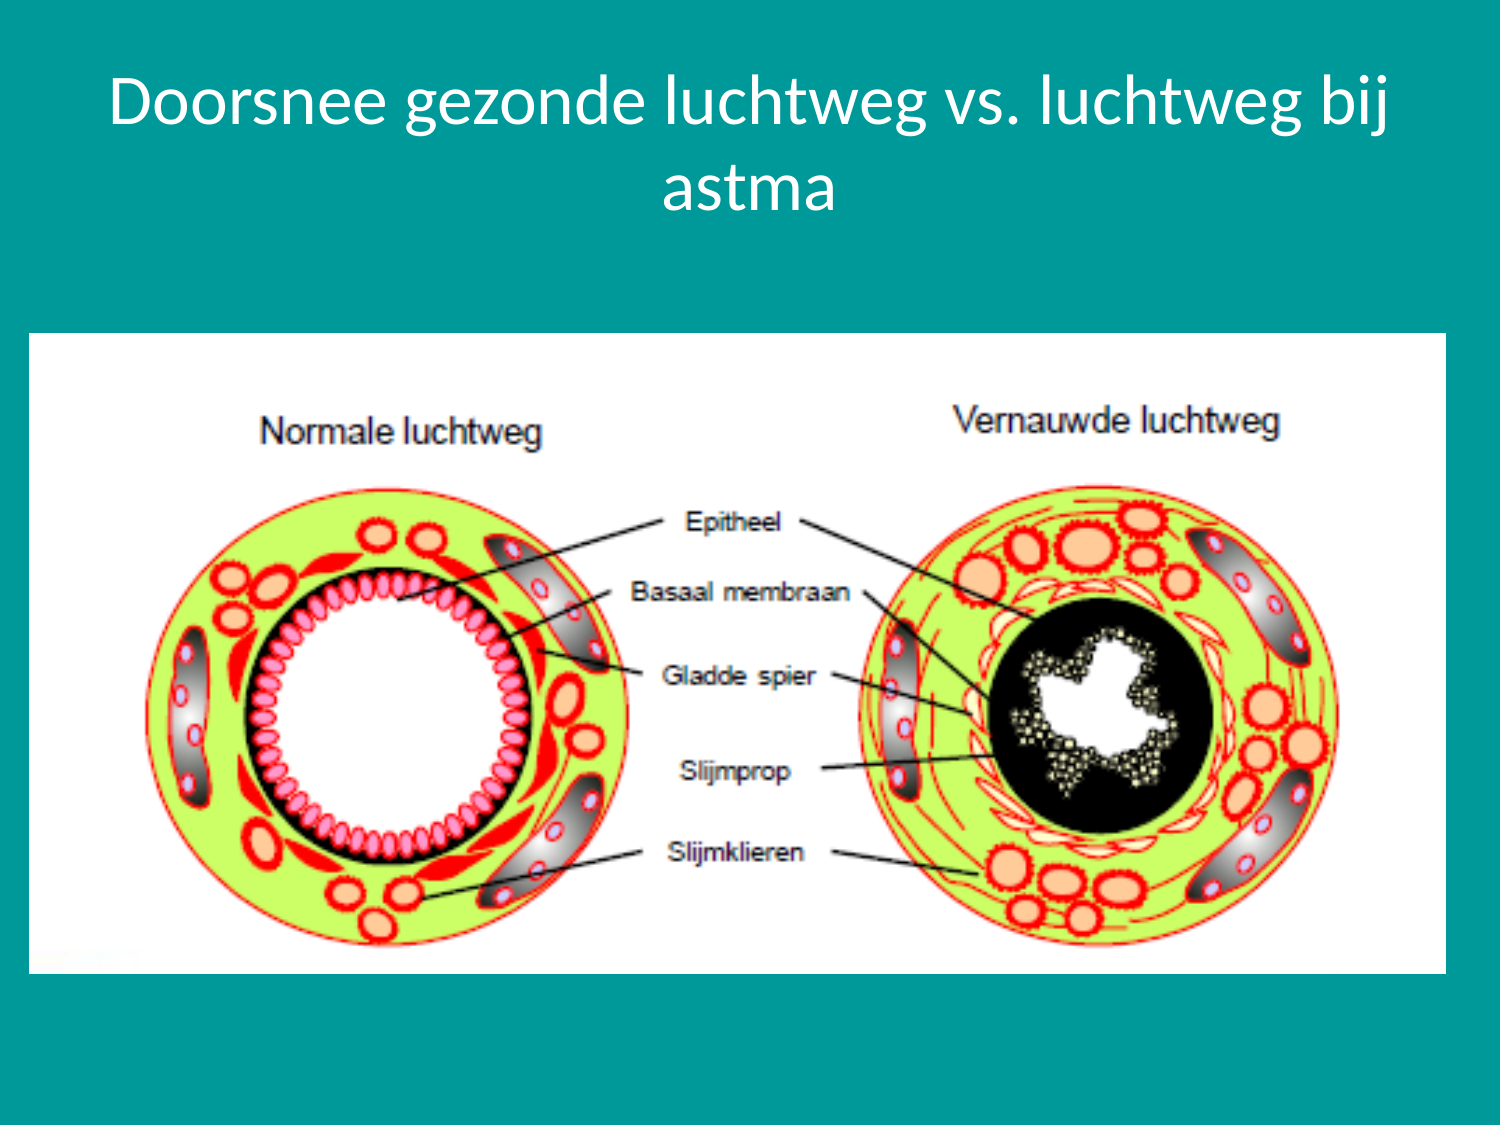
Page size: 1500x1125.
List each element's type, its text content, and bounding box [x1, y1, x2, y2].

title Doorsnee gezonde luchtweg vs. luchtweg bij astma [75, 45, 1425, 233]
picture [29, 333, 1446, 974]
